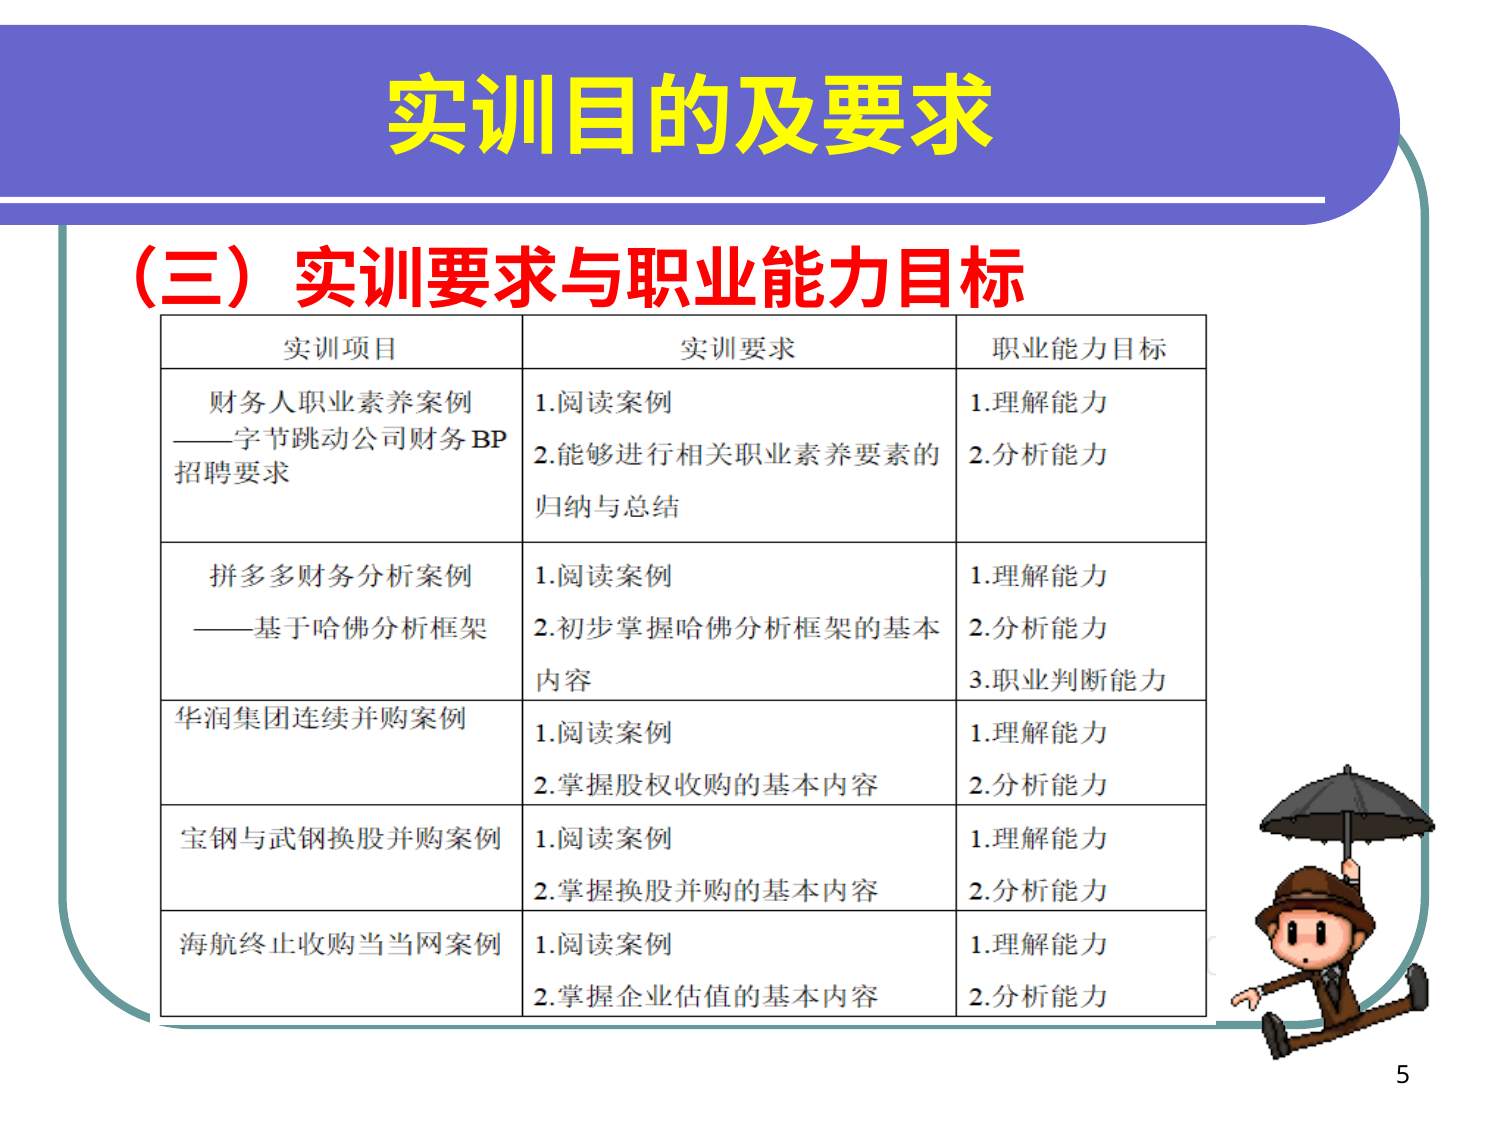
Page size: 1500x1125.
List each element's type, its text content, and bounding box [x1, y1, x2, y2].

text_box [105, 0, 890, 79]
picture [149, 308, 1500, 1074]
title 实训目的及要求 [31, 37, 1348, 188]
slide_number 5 [1074, 1033, 1426, 1101]
list （三）实训要求与职业能力目标 [76, 228, 1374, 323]
